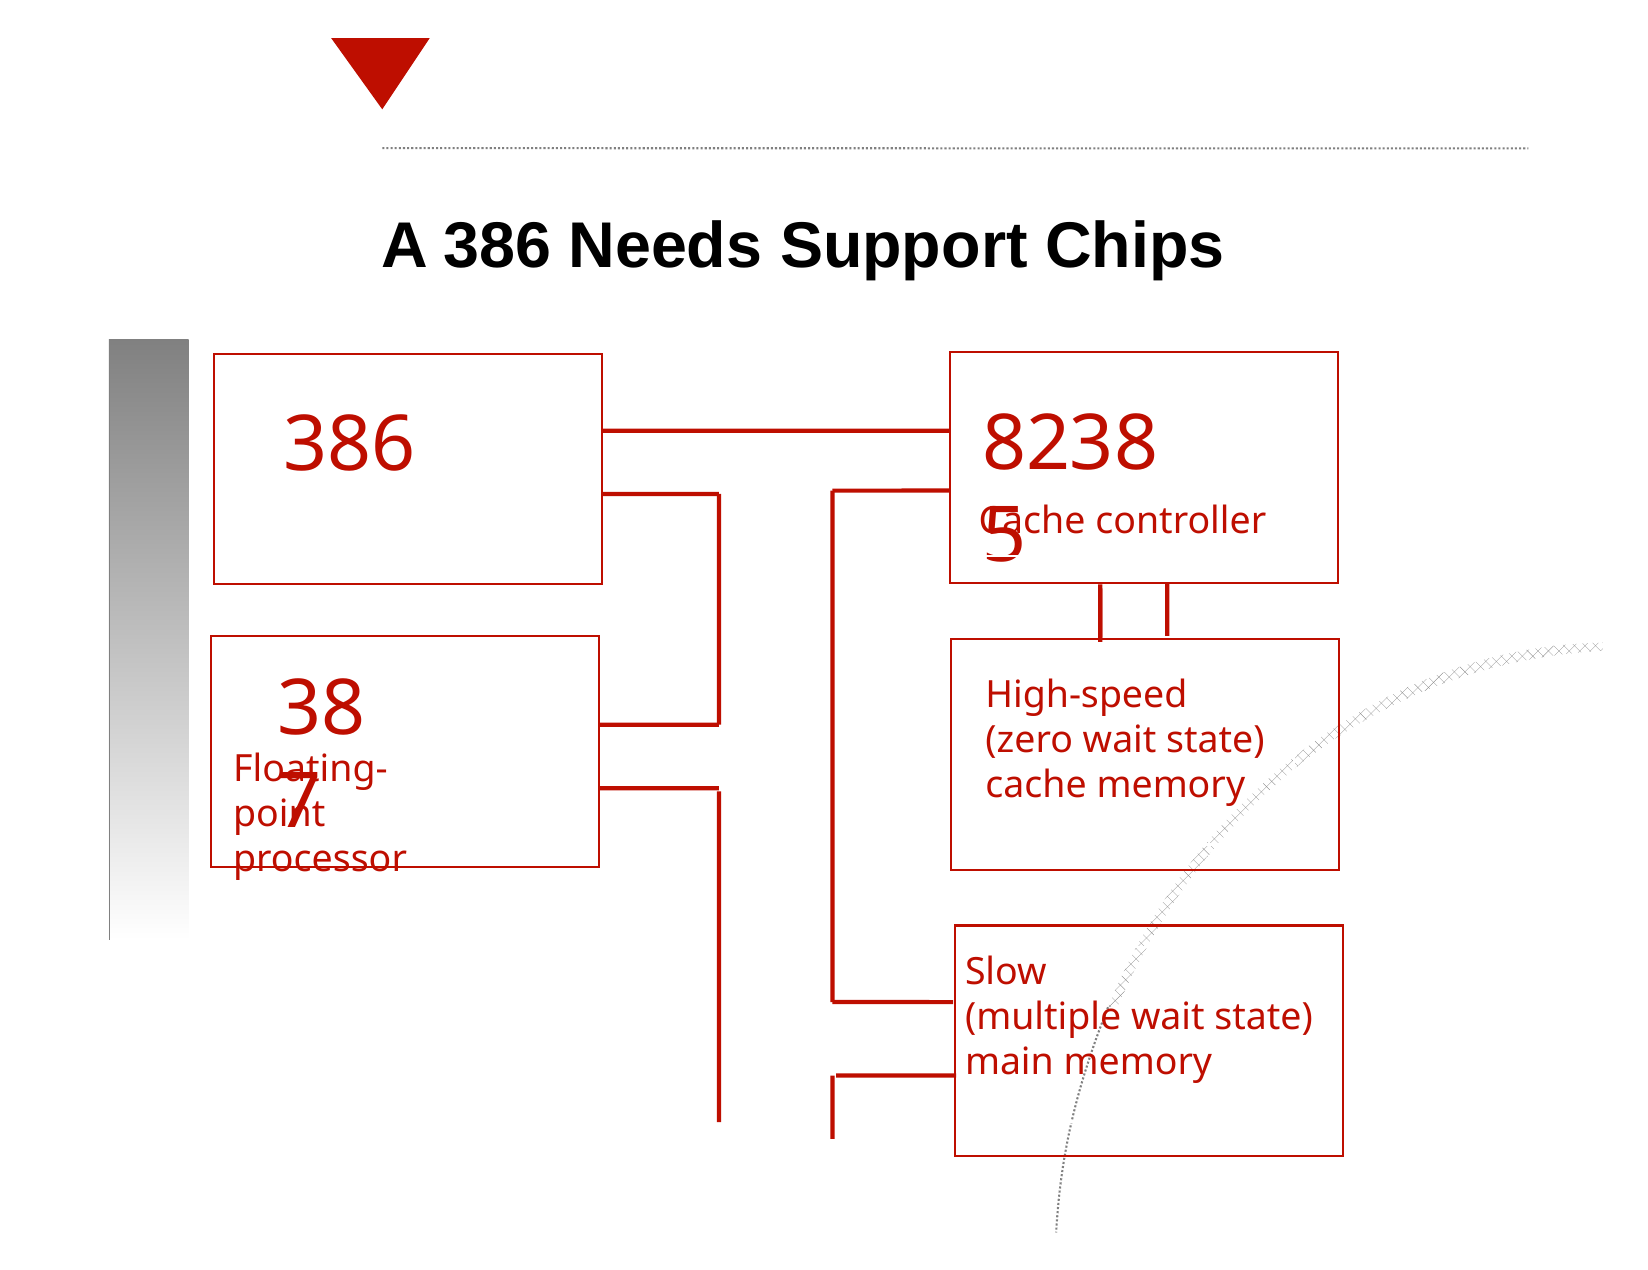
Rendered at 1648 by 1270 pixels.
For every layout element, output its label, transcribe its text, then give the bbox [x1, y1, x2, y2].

text_box Cache controller [978, 496, 1278, 557]
text_box [951, 639, 1340, 871]
text_box Slow (multiple wait state) main memory [965, 947, 1332, 1122]
text_box Floating-point processor [233, 743, 479, 861]
text_box 386 [284, 393, 512, 487]
text_box [954, 925, 1343, 1157]
text_box 387 [277, 657, 406, 843]
text_box [214, 353, 602, 585]
text_box 82385 [982, 392, 1199, 496]
text_box High-speed (zero wait state) cache memory [985, 669, 1295, 845]
text_box [950, 352, 1339, 583]
text_box A 386 Needs Support Chips [381, 202, 1533, 280]
text_box [211, 635, 600, 867]
